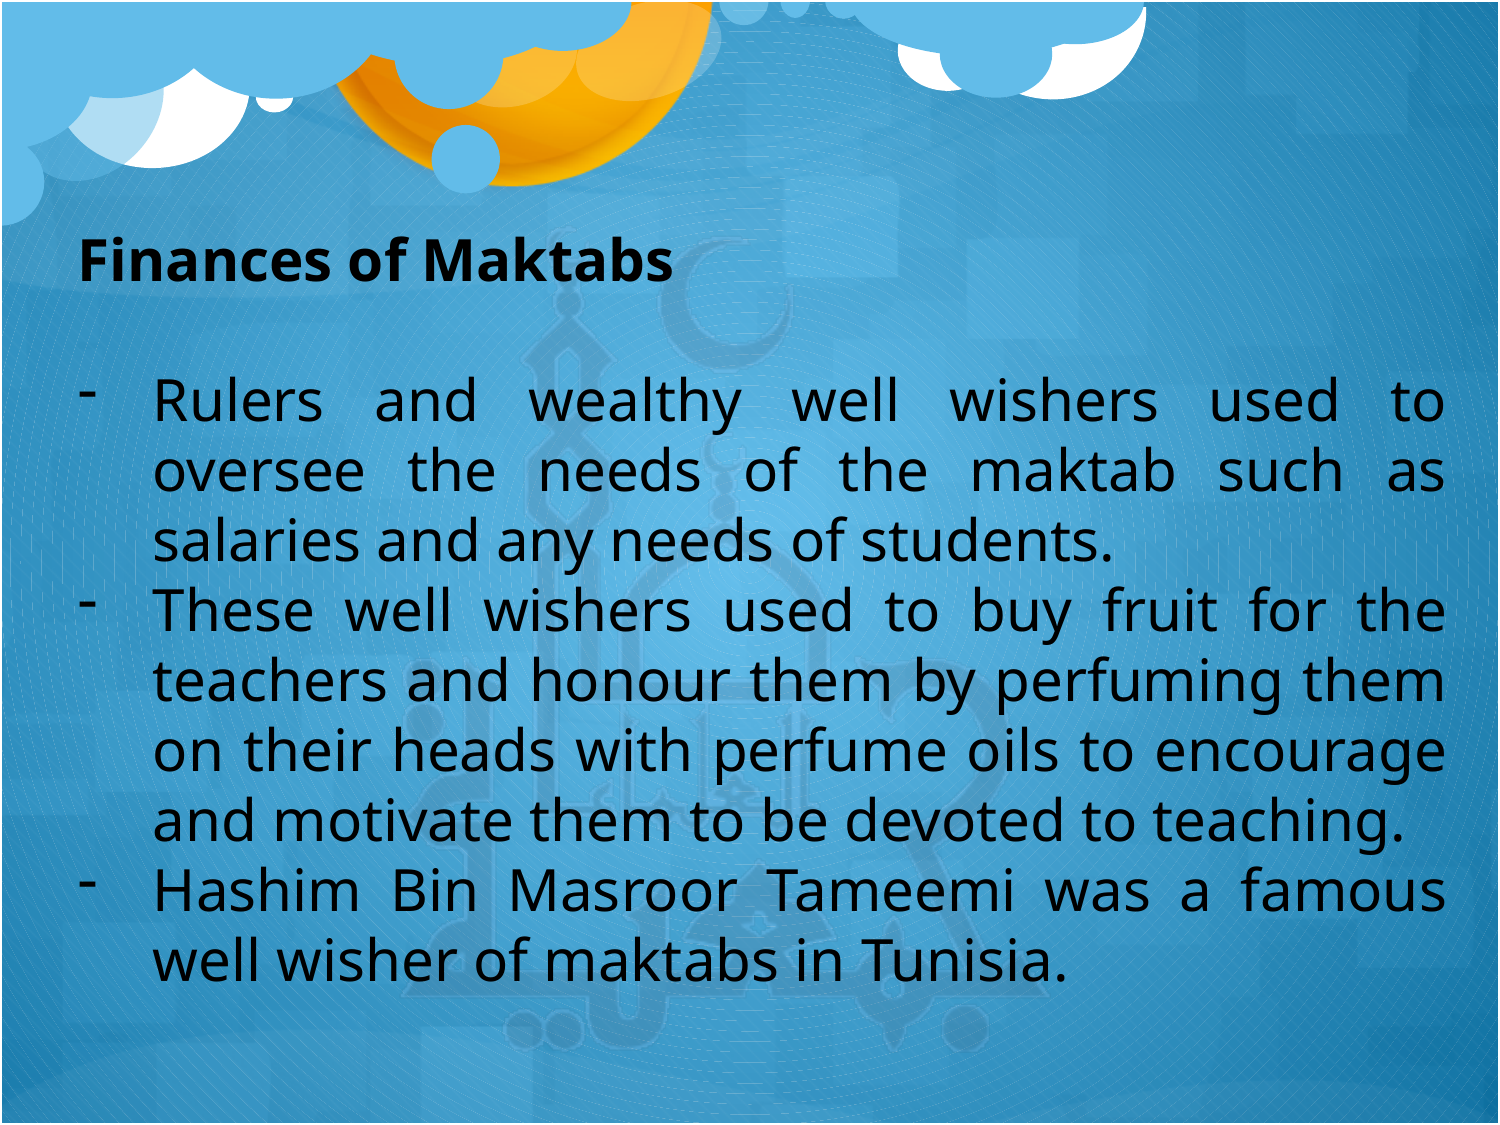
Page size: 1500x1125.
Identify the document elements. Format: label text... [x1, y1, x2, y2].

text_box Finances of Maktabs Rulers and wealthy well wishers used to oversee the needs of the maktab such as salaries and any needs of students. These well wishers used to buy fruit for the teachers and honour them by perfuming them on their heads with perfume oils to encourage and motivate them to be devoted to teaching. Hashim Bin Masroor Tameemi was a famous well wisher of maktabs in Tunisia. [63, 215, 350, 1001]
picture [2, 2, 1498, 1123]
text_box Finances of Maktabs Rulers and wealthy well wishers used to oversee the needs of the maktab such as salaries and any needs of students. These well wishers used to buy fruit for the teachers and honour them by perfuming them on their heads with perfume oils to encourage and motivate them to be devoted to teaching. Hashim Bin Masroor Tameemi was a famous well wisher of maktabs in Tunisia. [1081, 215, 1462, 1001]
